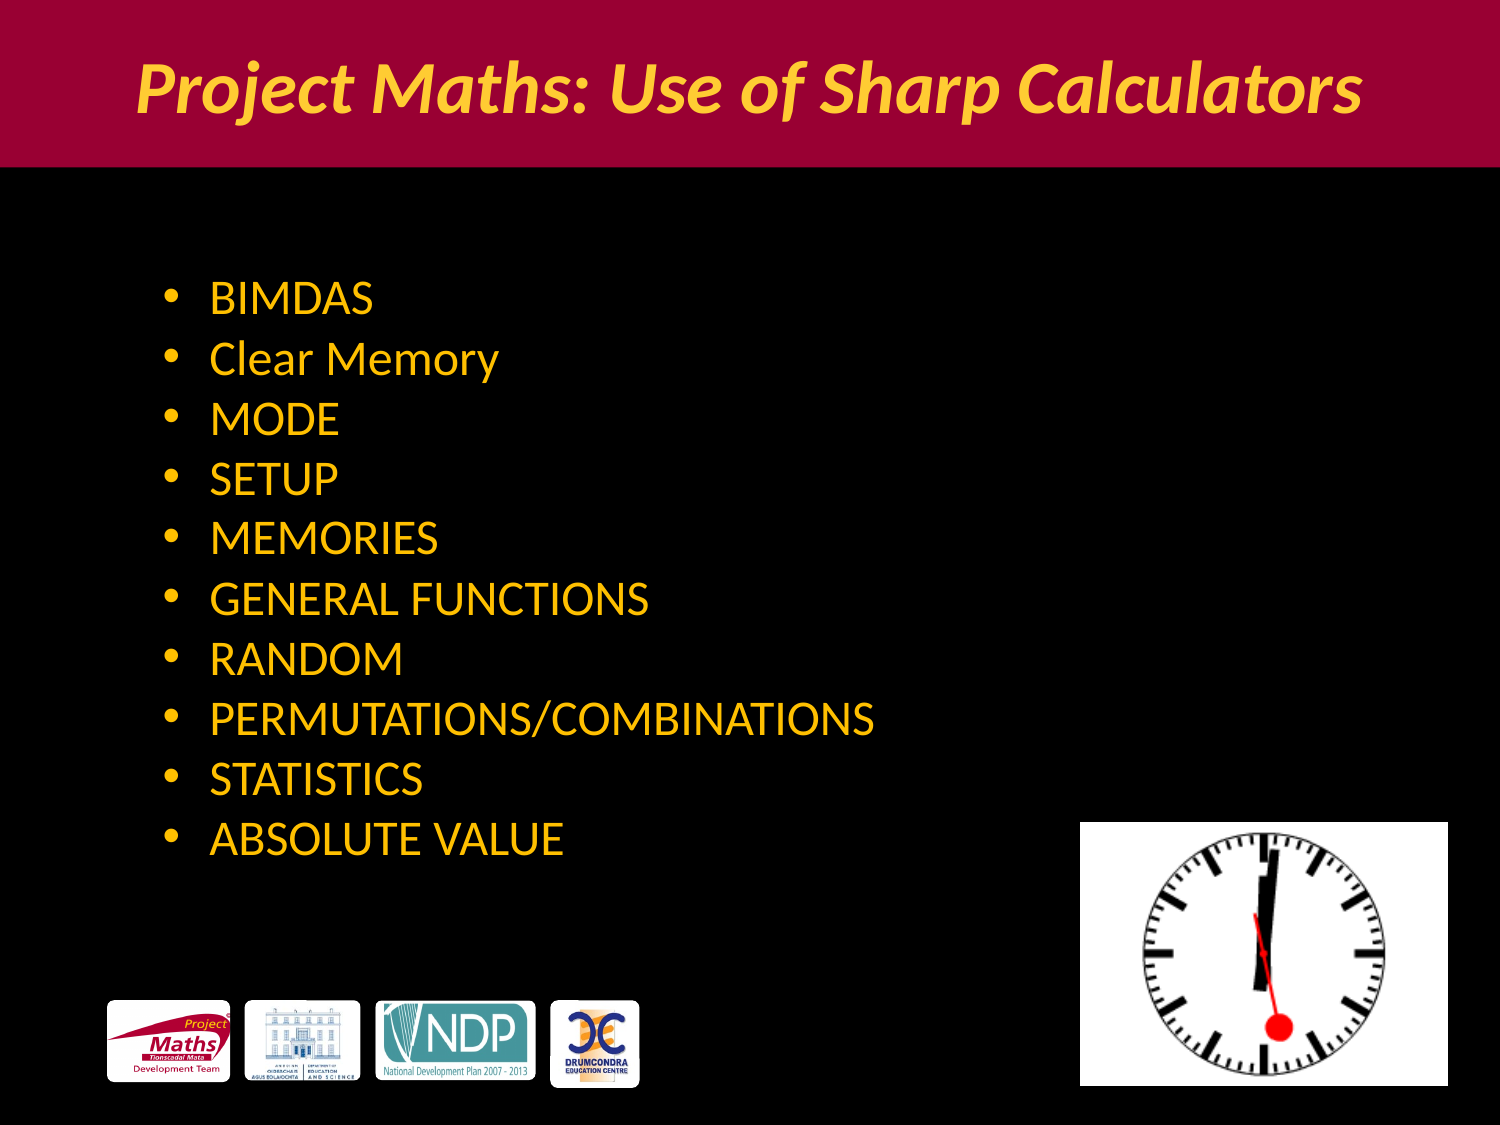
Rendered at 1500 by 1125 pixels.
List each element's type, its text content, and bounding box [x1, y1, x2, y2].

picture [1080, 822, 1448, 1086]
text_box BIMDAS Clear Memory MODE SETUP MEMORIES GENERAL FUNCTIONS RANDOM PERMUTATIONS/COMBINATIONS STATISTICS ABSOLUTE VALUE [119, 229, 983, 766]
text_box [106, 1000, 640, 1089]
text_box Project Maths: Use of Sharp Calculators [0, 0, 1500, 168]
